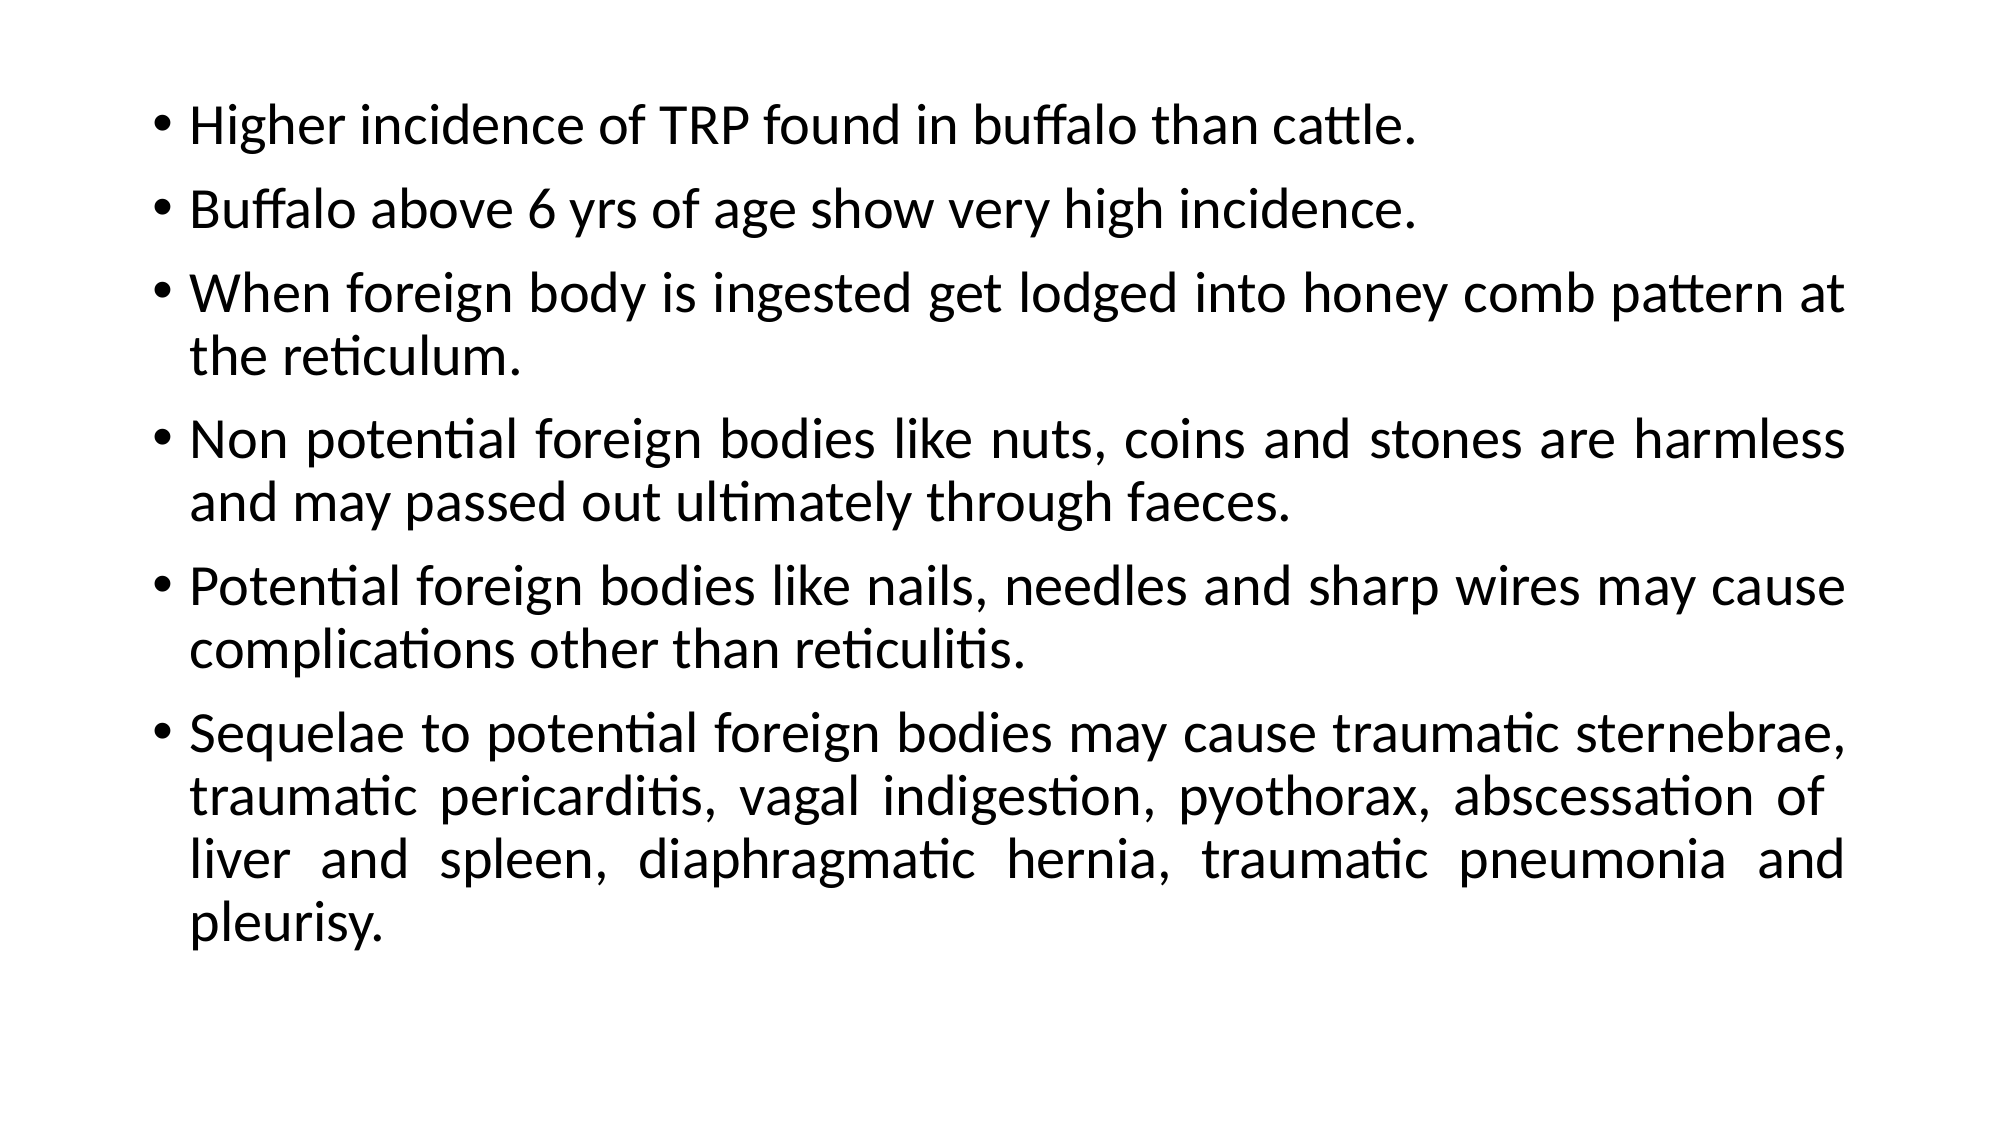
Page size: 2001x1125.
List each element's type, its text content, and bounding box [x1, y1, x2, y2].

list Higher incidence of TRP found in buffalo than cattle. Buffalo above 6 yrs of age show very high incidence. When foreign body is ingested get lodged into honey comb pattern at the reticulum. Non potential foreign bodies like nuts, coins and stones are harmless and may passed out ultimately through faeces. Potential foreign bodies like nails, needles and sharp wires may cause complications other than reticulitis. Sequelae to potential foreign bodies may cause traumatic sternebrae, traumatic pericarditis, vagal indigestion, pyothorax, abscessation of liver and spleen, diaphragmatic hernia, traumatic pneumonia and pleurisy. [137, 86, 1863, 1082]
